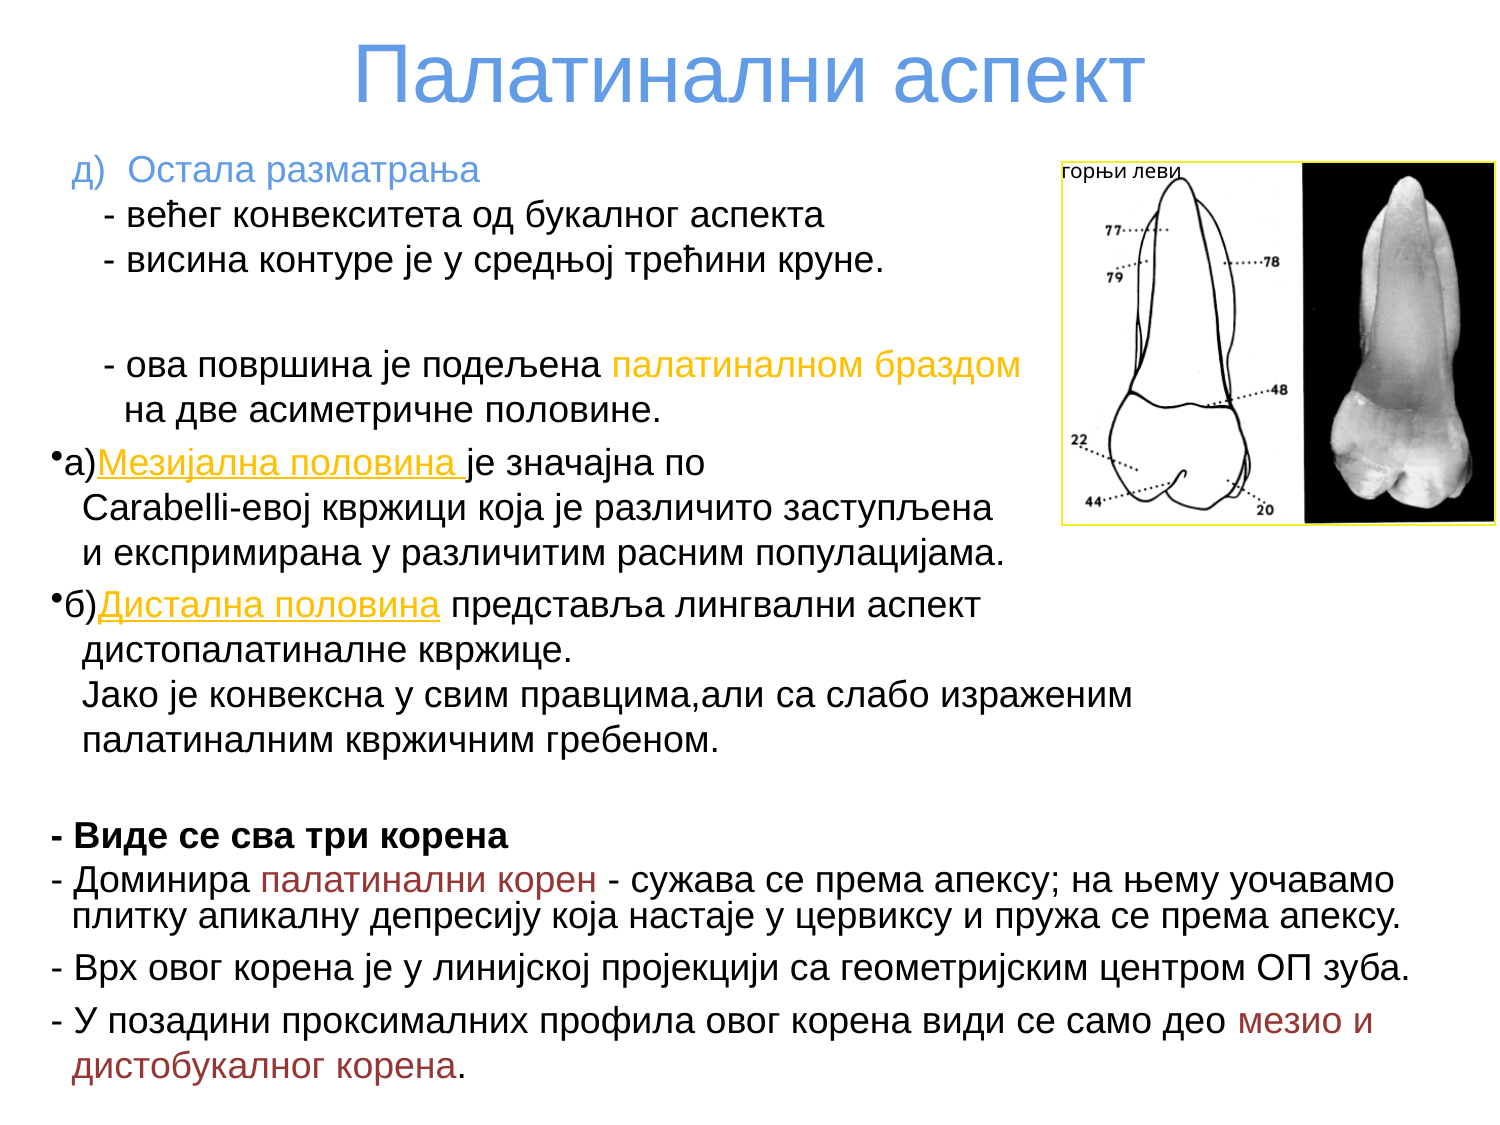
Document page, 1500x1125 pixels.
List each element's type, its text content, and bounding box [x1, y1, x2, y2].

picture [1062, 162, 1495, 525]
text_box горњи леви [1046, 149, 1197, 190]
title Палатинални аспект [74, 7, 1425, 131]
list д) Остала разматрања - већег конвекситета од букалног аспекта - висина контуре је у средњој трећини круне. - ова површина је подељена палатиналном браздом на две асиметричне половине. а)Мезијална половина је значајна по Carabelli-eвој квржици која је различито заступљена и експримирана у различитим расним популацијама. б)Дистална половина представља лингвални аспект дистопалатиналне квржице. Јако је конвексна у свим правцима,али са слабо израженим палатиналним квржичним гребеном. - Виде се сва три корена - Доминира палатинални корен - сужава се према апексу; на њему уочавамо плитку апикалну депресију која настаје у цервиксу и пружа се према апексу. - Врх овог корена је у линијској пројекцији са геометријским центром ОП зуба. - У позадини проксималних профила овог корена види се само део мезио и дистобукалног корена. [35, 137, 1500, 1104]
